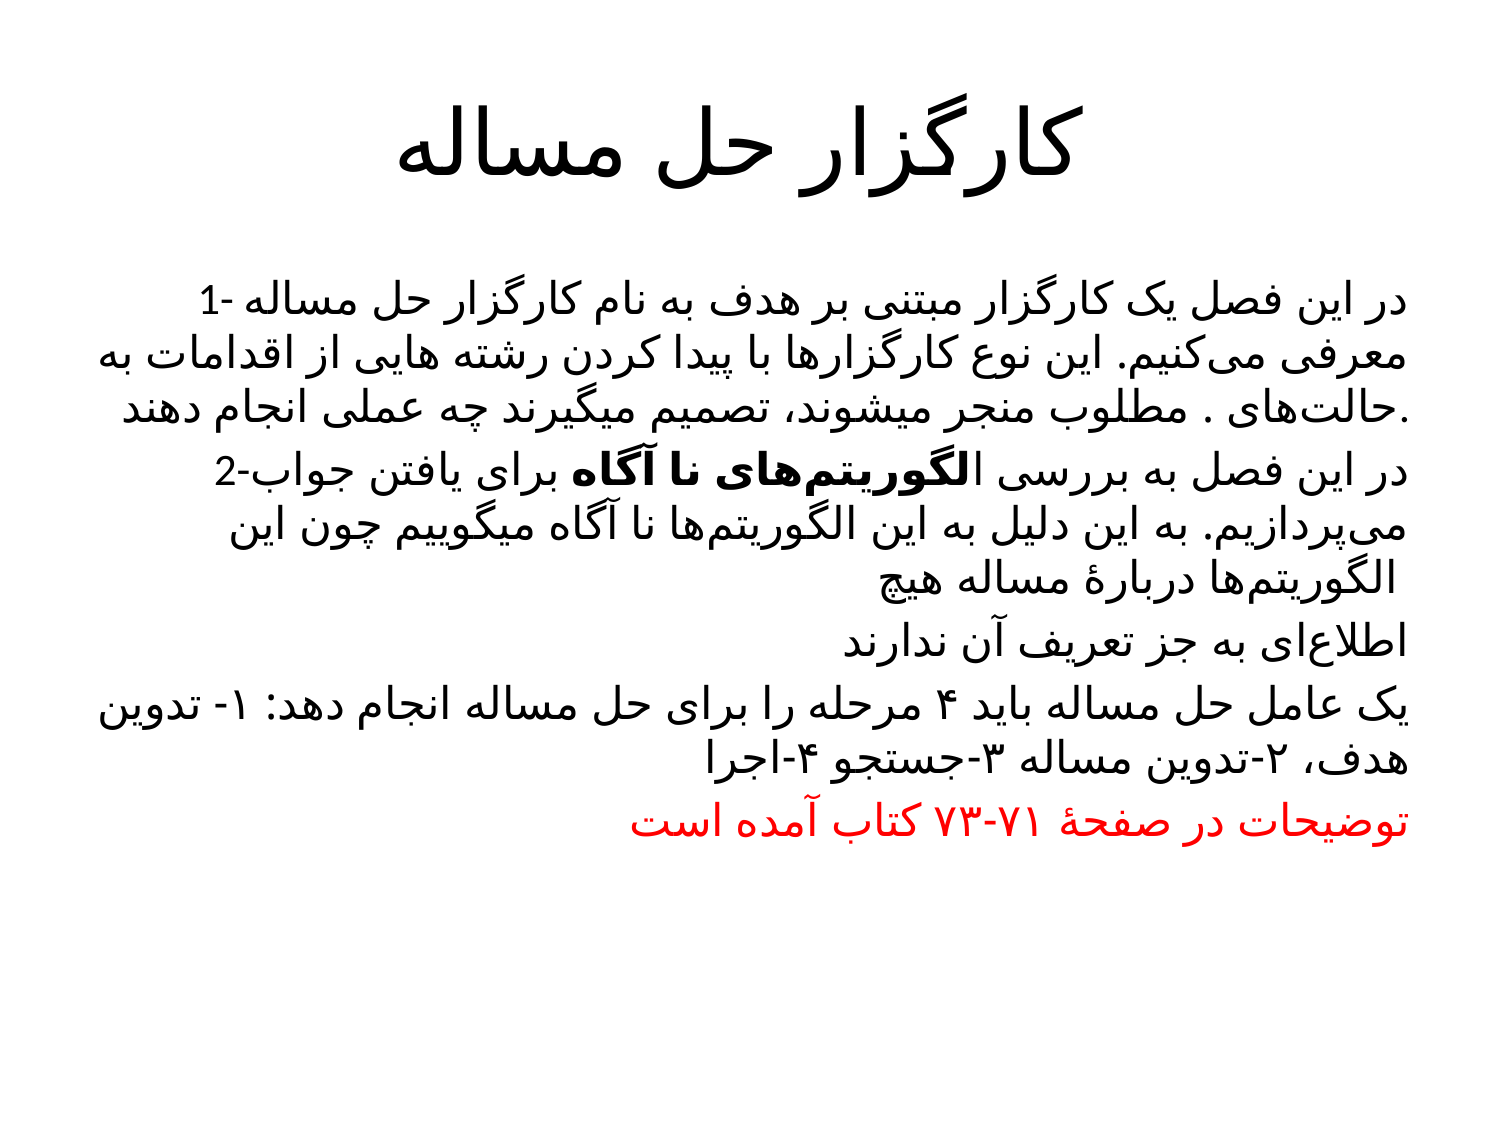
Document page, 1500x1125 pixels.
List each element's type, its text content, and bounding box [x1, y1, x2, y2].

list 1- در این فصل یک کارگزار مبتنی‌ بر هدف به نام کارگزار حل مساله معرفی‌ می‌کنیم. این نوع کارگزارها با پیدا کردن رشته هایی از اقدامات به حالت‌های . مطلوب منجر میشوند، تصمیم میگیرند چه عملی‌ انجام دهند. 2-در این فصل به بررسی الگوریتم‌های نا آگاه برای یافتن جواب می‌پردازیم. به این دلیل به این الگوریتم‌ها نا آگاه میگوییم چون این الگوریتم‌ها دربارهٔ مساله هیچ اطلاع‌ای به جز تعریف آن ندارند یک عامل حل مساله باید ۴ مرحله را برای حل مساله انجام دهد: ۱- تدوین هدف، ۲-تدوین مساله ۳-جستجو ۴-اجرا توضیحات در صفحهٔ ۷۱-۷۳ کتاب آمده است [75, 262, 1425, 888]
title کارگزار حل مساله [75, 45, 1425, 233]
